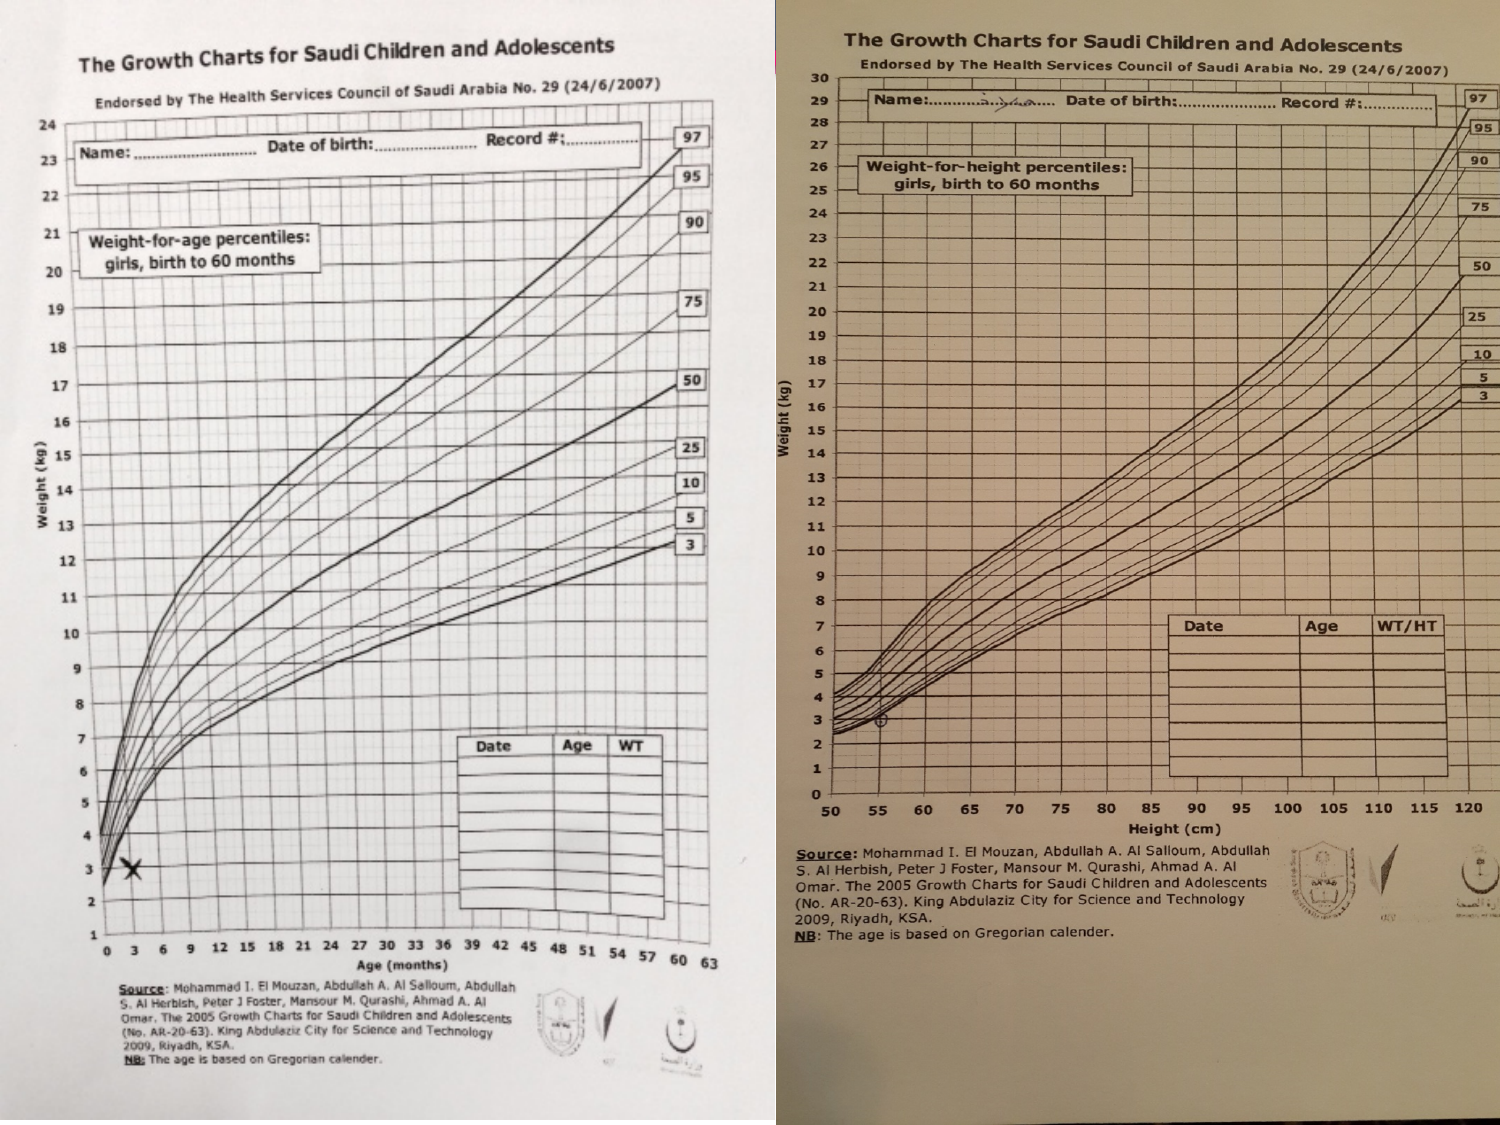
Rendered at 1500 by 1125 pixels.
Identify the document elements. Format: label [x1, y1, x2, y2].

picture [0, 0, 1500, 1124]
list [574, 199, 1500, 926]
